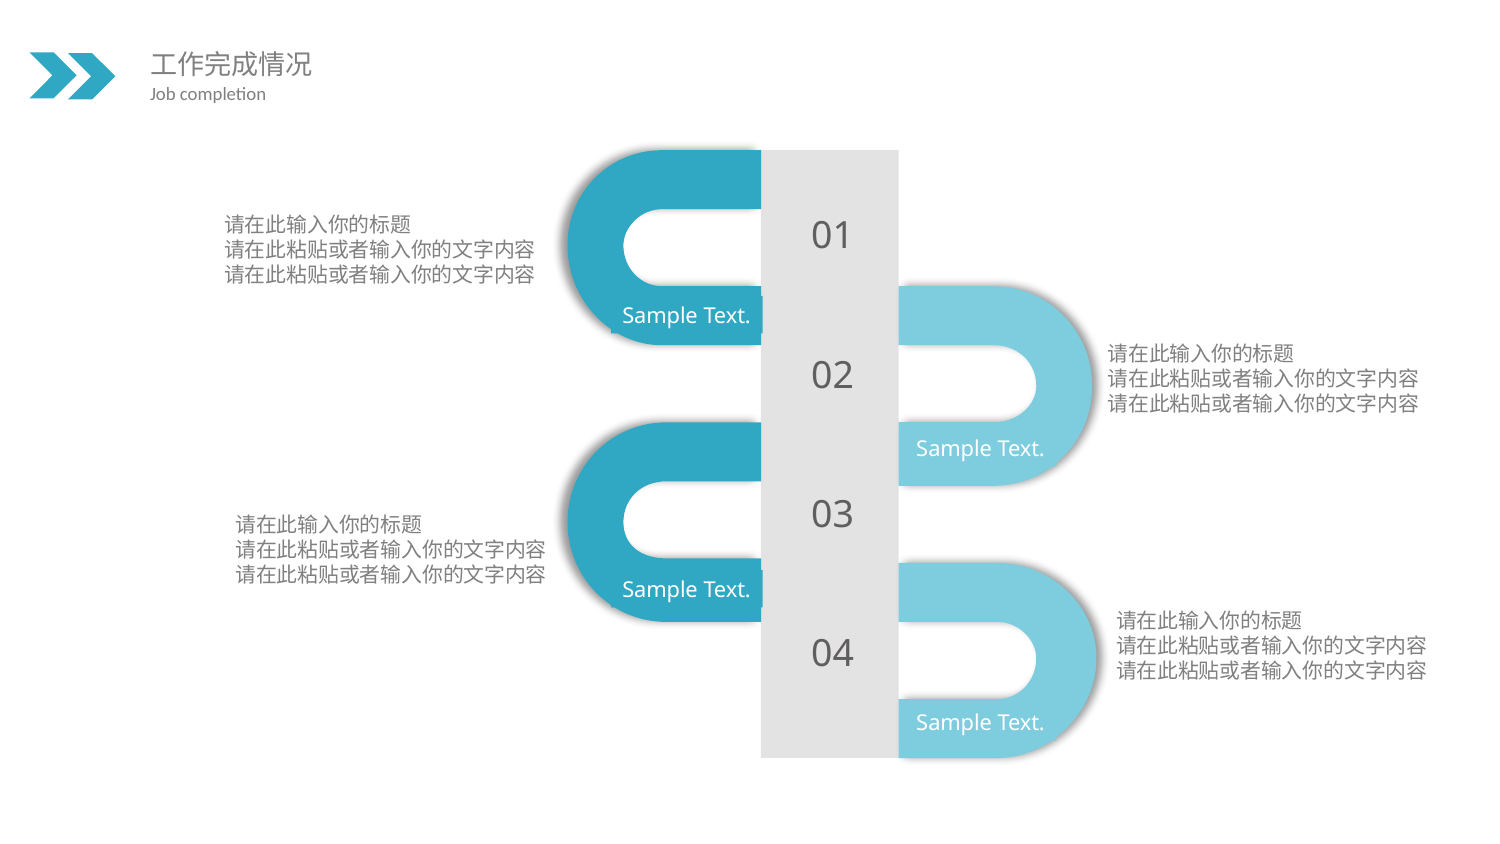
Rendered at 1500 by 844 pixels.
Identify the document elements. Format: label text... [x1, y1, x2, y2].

text_box 请在此输入你的标题 请在此粘贴或者输入你的文字内容 请在此粘贴或者输入你的文字内容 [213, 205, 556, 293]
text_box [898, 562, 1097, 759]
text_box 请在此输入你的标题 请在此粘贴或者输入你的文字内容 请在此粘贴或者输入你的文字内容 [224, 505, 562, 593]
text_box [567, 149, 766, 346]
text_box 请在此输入你的标题 请在此粘贴或者输入你的文字内容 请在此粘贴或者输入你的文字内容 [1096, 335, 1439, 422]
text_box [898, 285, 1093, 486]
text_box 请在此输入你的标题 请在此粘贴或者输入你的文字内容 请在此粘贴或者输入你的文字内容 [1104, 601, 1447, 688]
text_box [567, 422, 766, 623]
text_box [760, 149, 899, 759]
